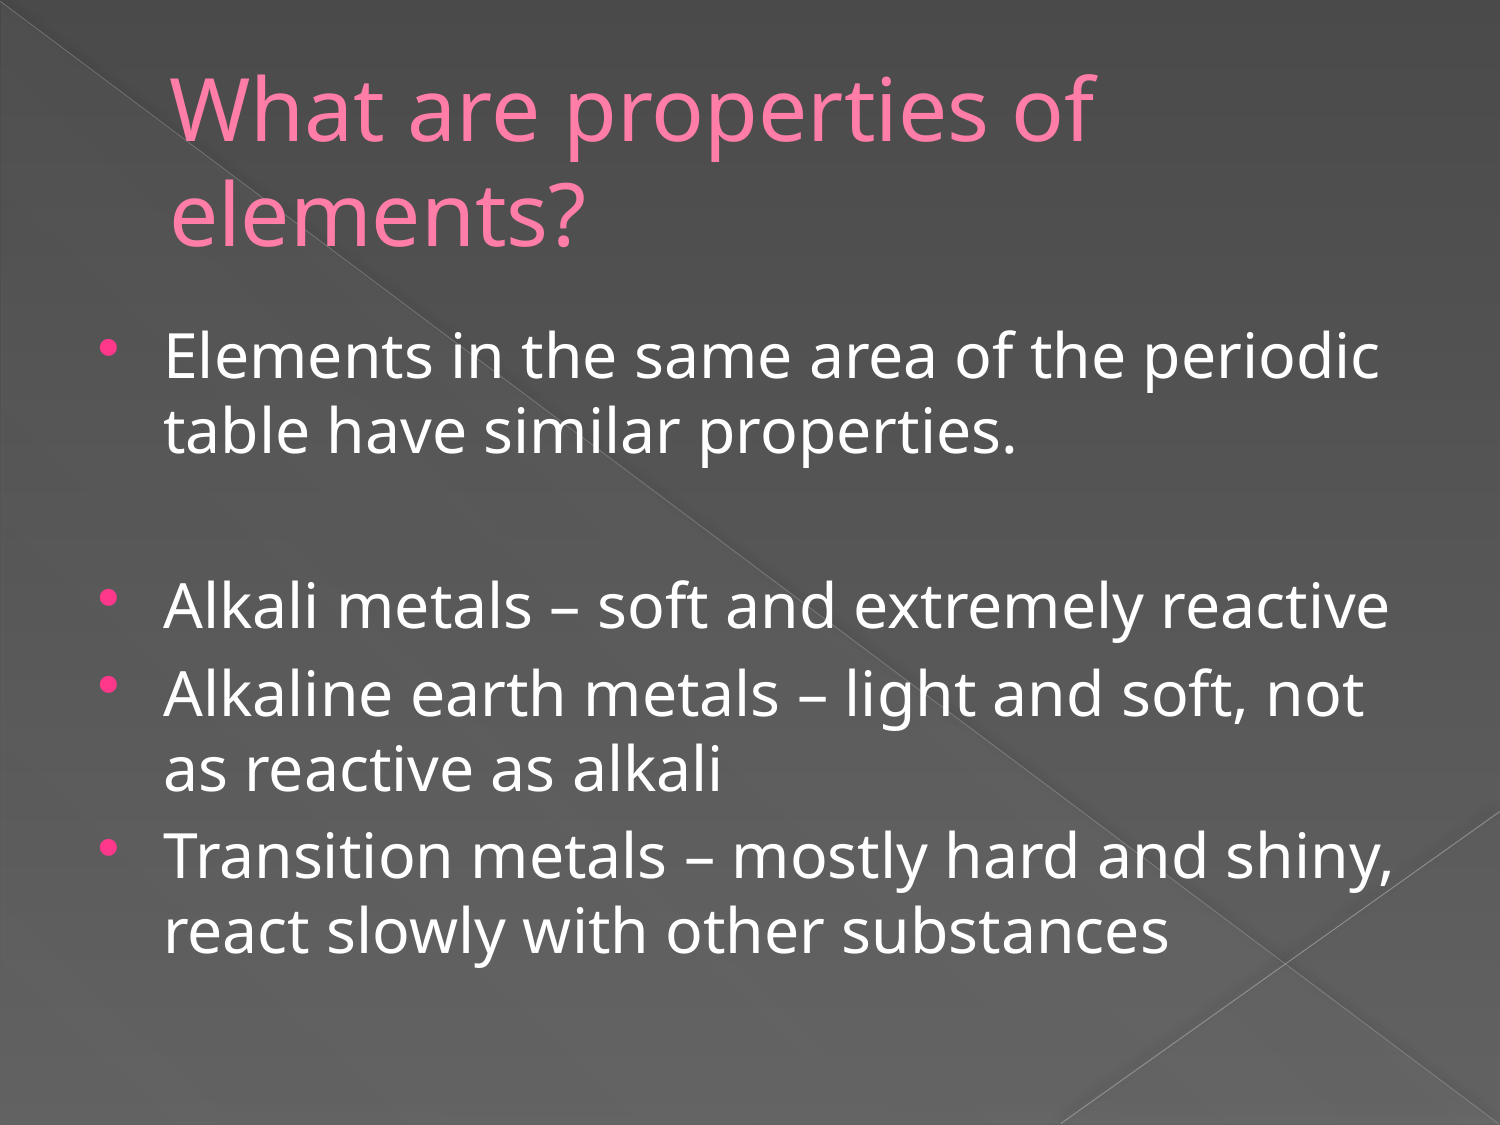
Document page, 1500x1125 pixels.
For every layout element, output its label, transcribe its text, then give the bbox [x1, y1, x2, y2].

list Elements in the same area of the periodic table have similar properties. Alkali metals – soft and extremely reactive Alkaline earth metals – light and soft, not as reactive as alkali Transition metals – mostly hard and shiny, react slowly with other substances [75, 308, 1425, 1059]
title What are properties of elements? [75, 43, 1425, 274]
